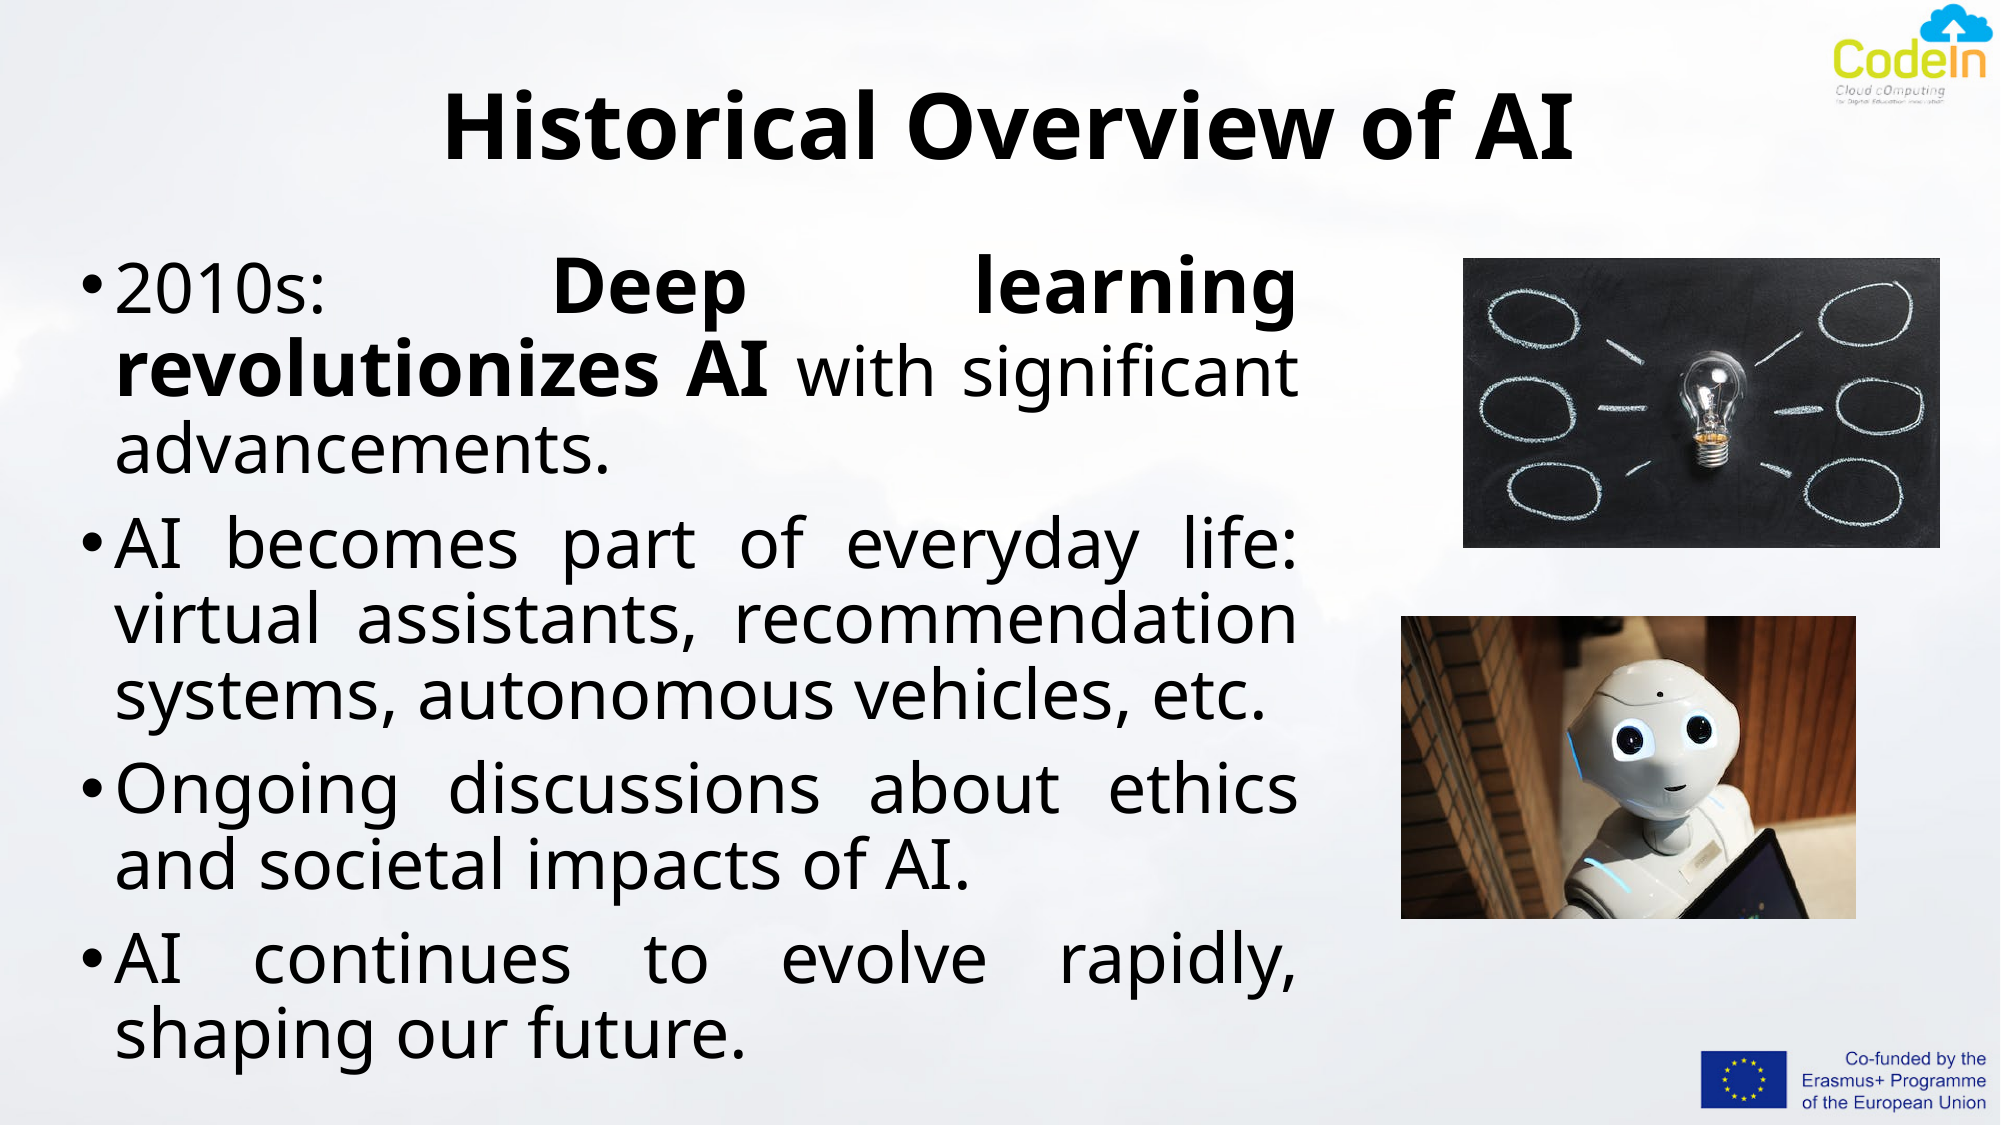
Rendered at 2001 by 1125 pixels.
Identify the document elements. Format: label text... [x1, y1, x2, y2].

picture [0, 0, 2001, 1125]
list 2010s: Deep learning revolutionizes AI with significant advancements. AI becomes part of everyday life: virtual assistants, recommendation systems, autonomous vehicles, etc. Ongoing discussions about ethics and societal impacts of AI. AI continues to evolve rapidly, shaping our future. [65, 238, 1315, 1095]
title Historical Overview of AI [145, 21, 1871, 239]
